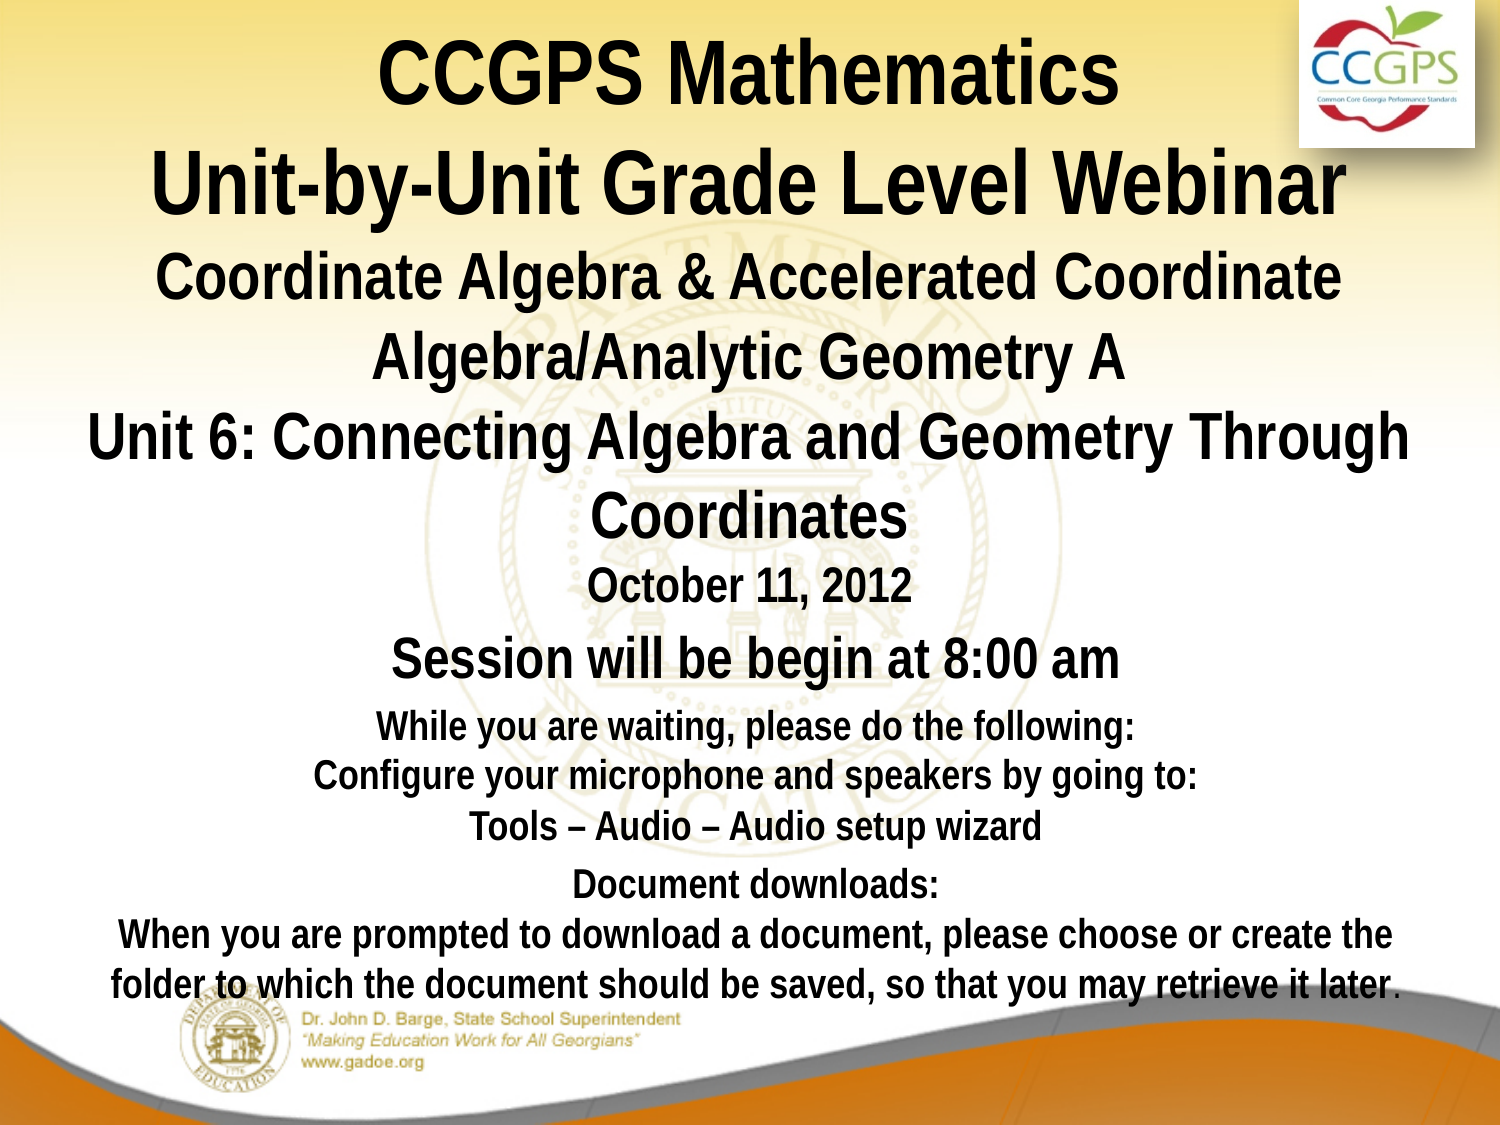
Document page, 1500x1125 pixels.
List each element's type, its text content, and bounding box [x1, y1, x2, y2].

subtitle Session will be begin at 8:00 am While you are waiting, please do the following: Configure your microphone and speakers by going to: Tools – Audio – Audio setup wizard Document downloads: When you are prompted to download a document, please choose or create the folder to which the document should be saved, so that you may retrieve it later. [74, 612, 1438, 1038]
title CCGPS Mathematics Unit-by-Unit Grade Level Webinar Coordinate Algebra & Accelerated Coordinate Algebra/Analytic Geometry A Unit 6: Connecting Algebra and Geometry Through Coordinates October 11, 2012 [24, 24, 1476, 601]
picture [0, 0, 1500, 1125]
